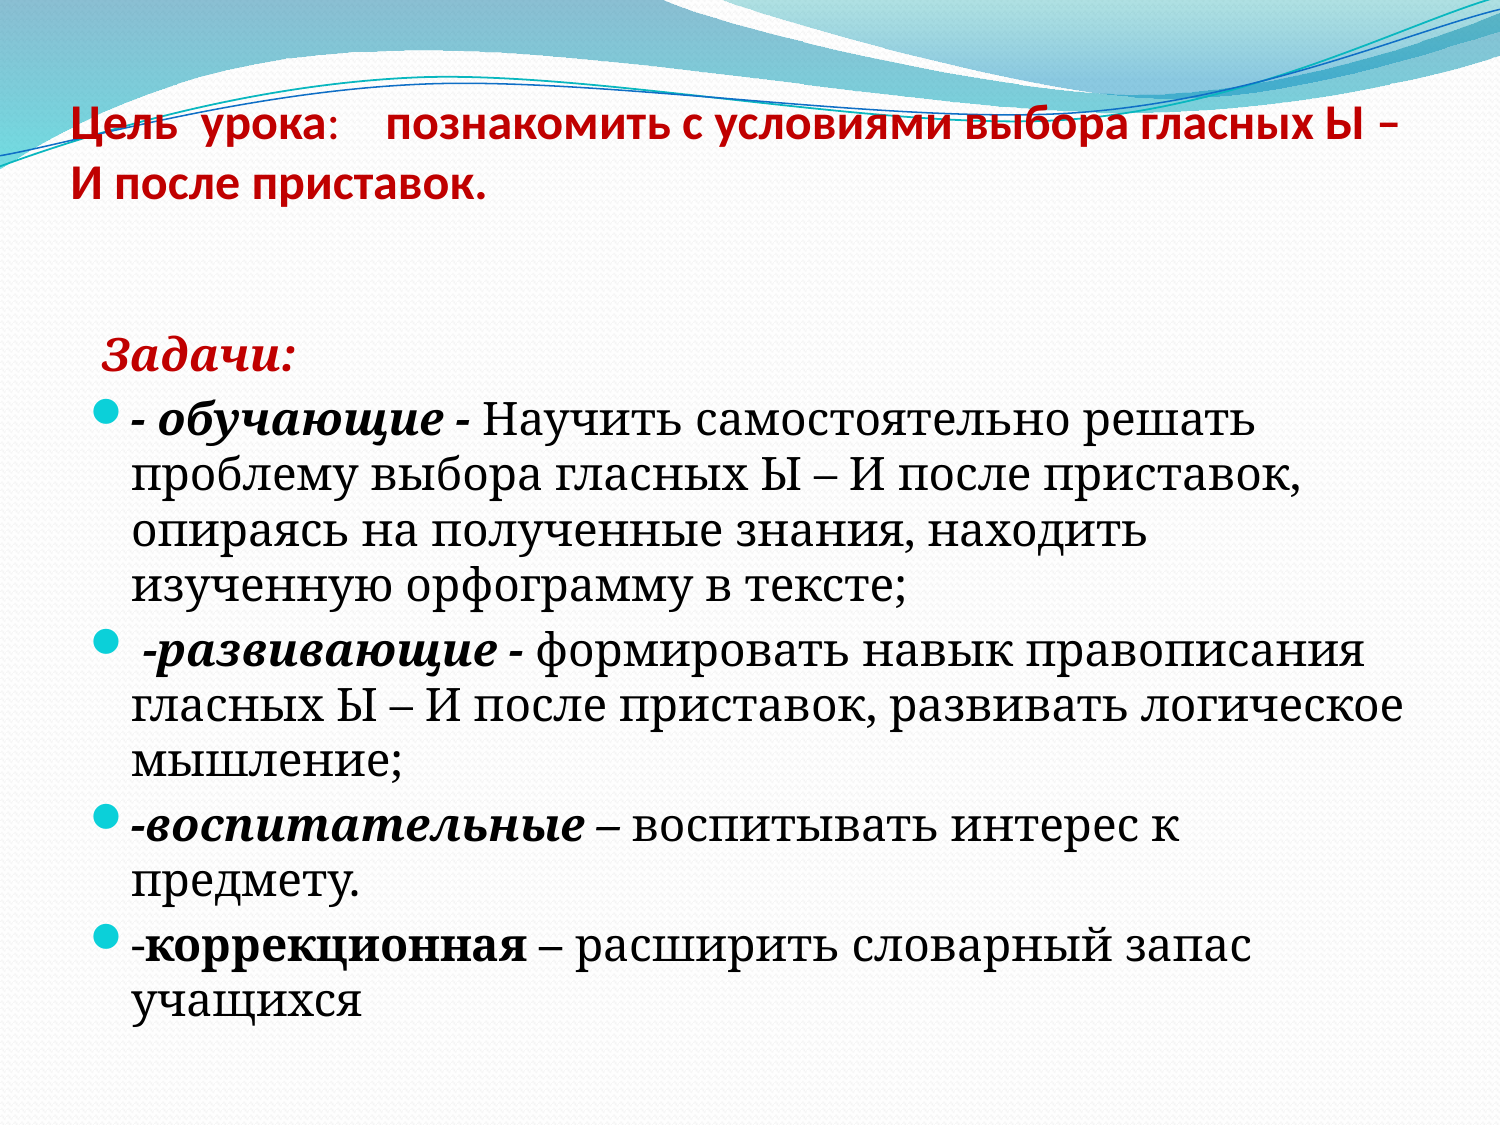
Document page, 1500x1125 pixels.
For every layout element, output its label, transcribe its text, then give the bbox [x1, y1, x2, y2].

title Цель урока: познакомить с условиями выбора гласных Ы – И после приставок. [70, 82, 1421, 270]
list Задачи: - обучающие - Научить самостоятельно решать проблему выбора гласных Ы – И после приставок, опираясь на полученные знания, находить изученную орфограмму в тексте; -развивающие - формировать навык правописания гласных Ы – И после приставок, развивать логическое мышление; -воспитательные – воспитывать интерес к предмету. -коррекционная – расширить словарный запас учащихся [75, 317, 1425, 1038]
